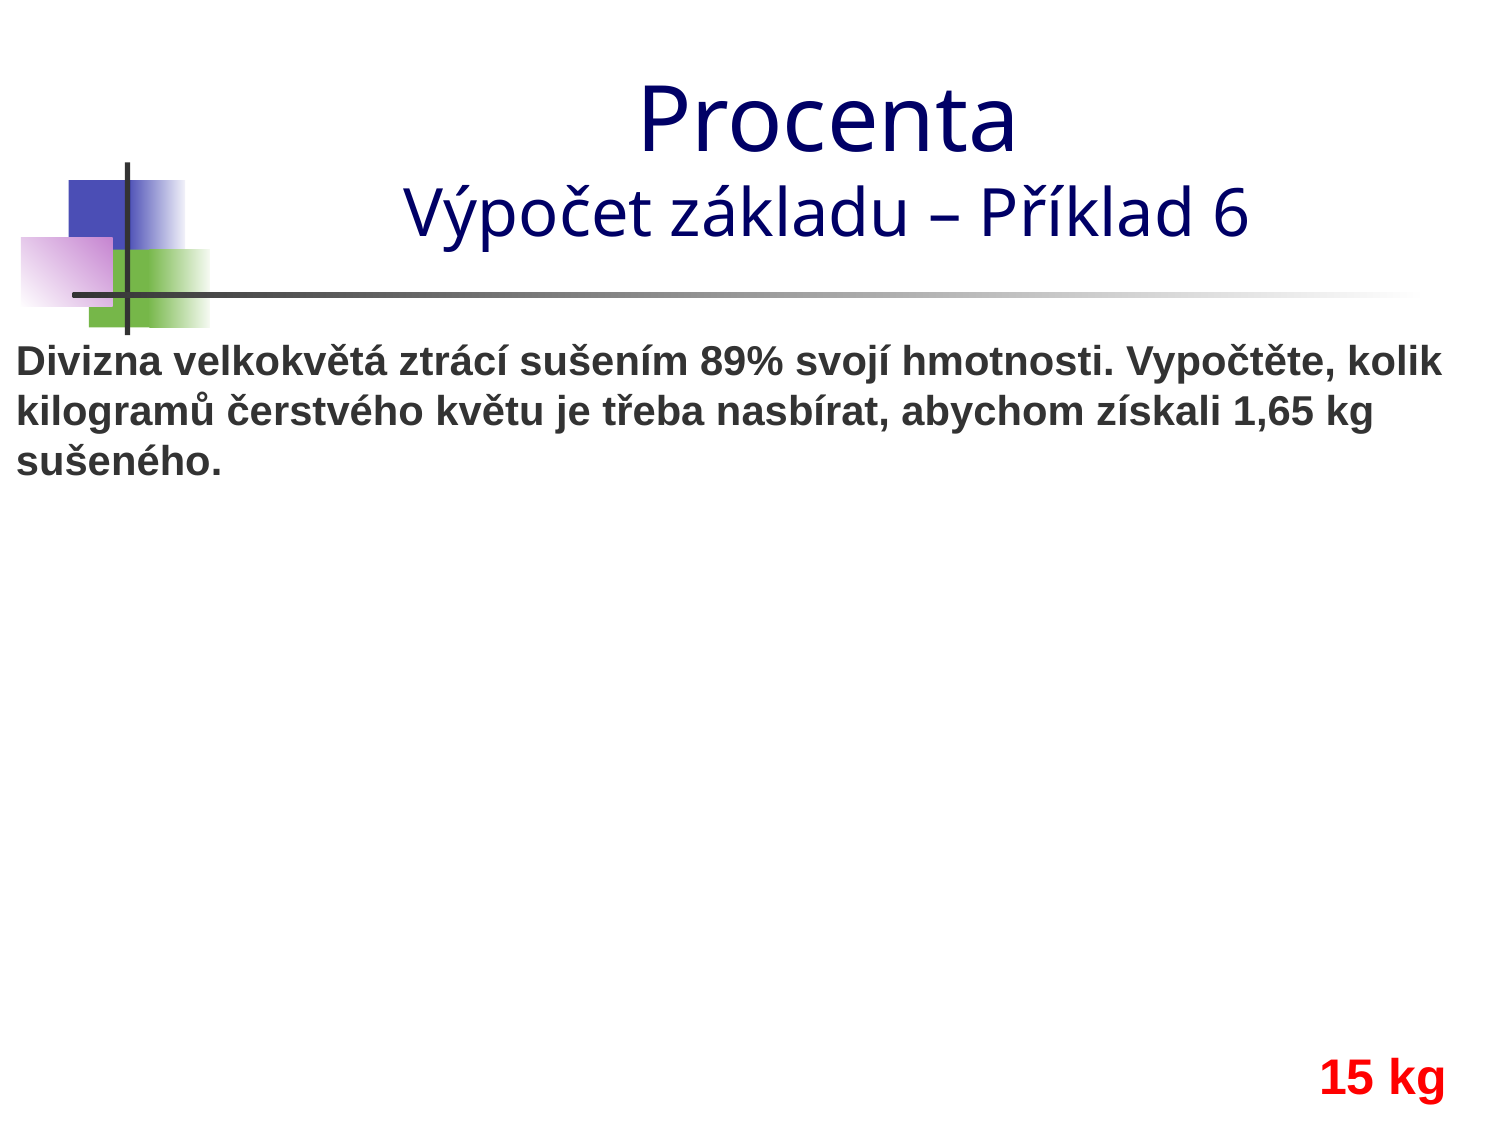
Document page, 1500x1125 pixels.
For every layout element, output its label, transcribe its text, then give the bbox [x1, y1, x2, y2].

title Procenta Výpočet základu – Příklad 6 [188, 34, 1468, 276]
text_box 15 kg [1304, 1037, 1500, 1113]
text_box Divizna velkokvětá ztrácí sušením 89% svojí hmotnosti. Vypočtěte, kolik kilogramů čerstvého květu je třeba nasbírat, abychom získali 1,65 kg sušeného. [1, 326, 1500, 492]
